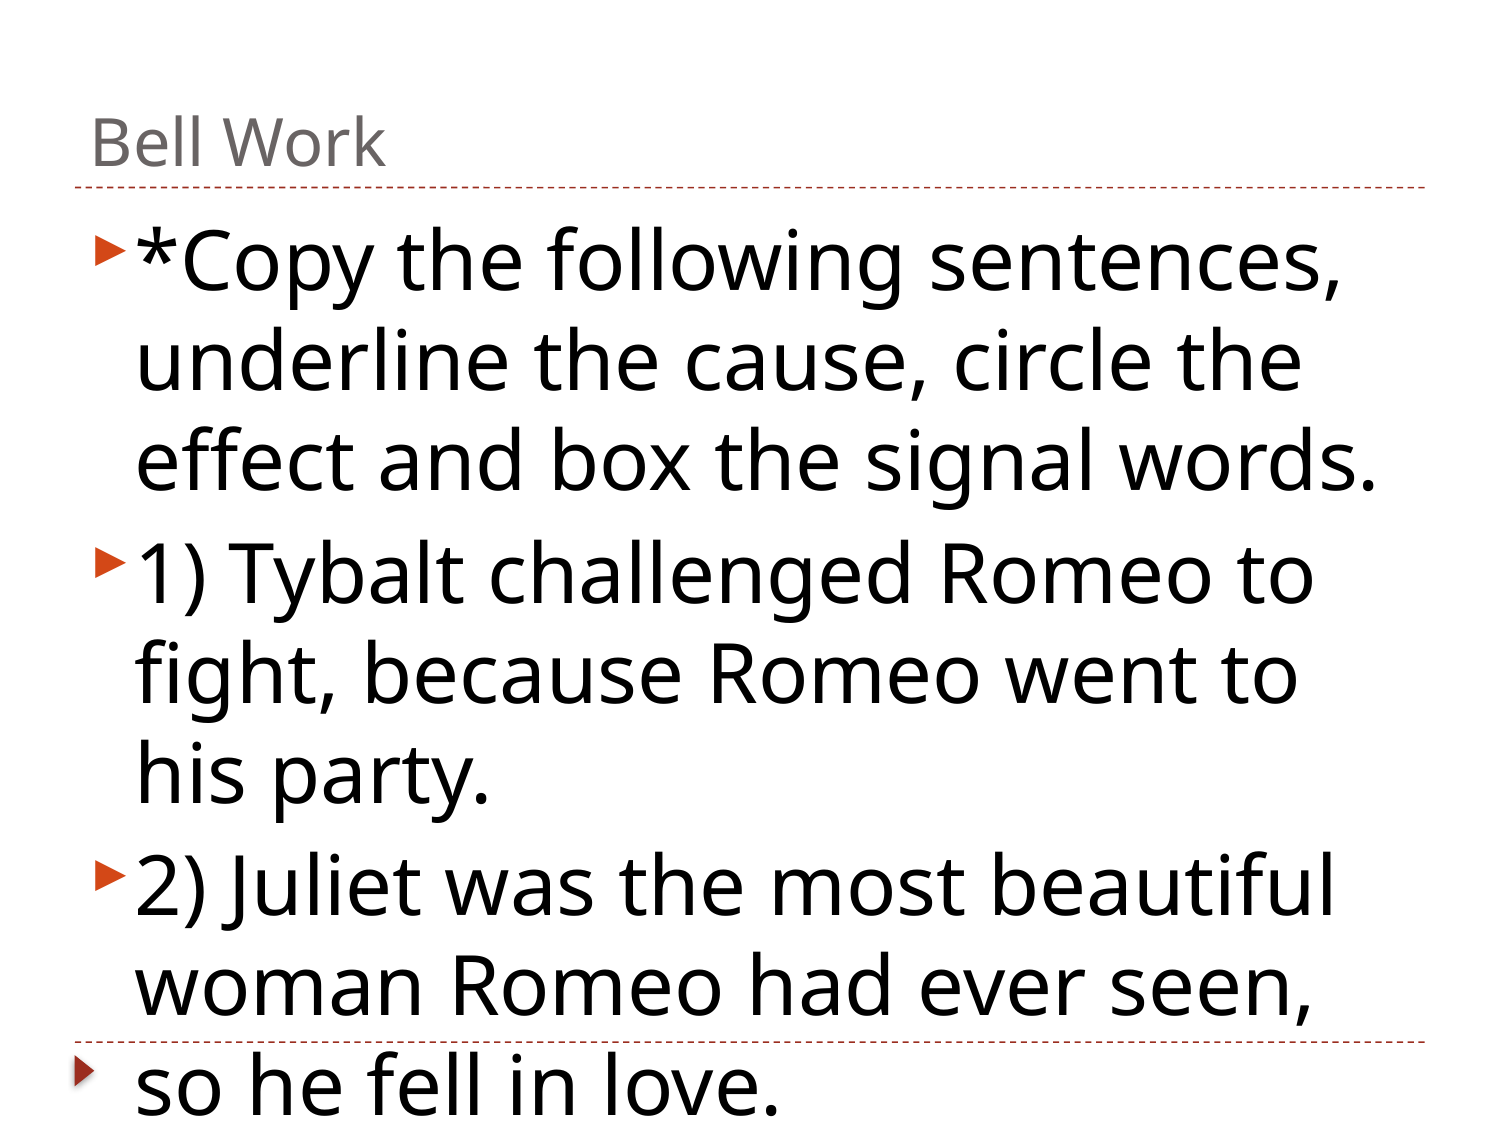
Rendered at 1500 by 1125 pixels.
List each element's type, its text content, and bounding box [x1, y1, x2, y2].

title Bell Work [75, 24, 1425, 188]
list *Copy the following sentences, underline the cause, circle the effect and box the signal words. 1) Tybalt challenged Romeo to fight, because Romeo went to his party. 2) Juliet was the most beautiful woman Romeo had ever seen, so he fell in love. [75, 200, 1425, 1010]
